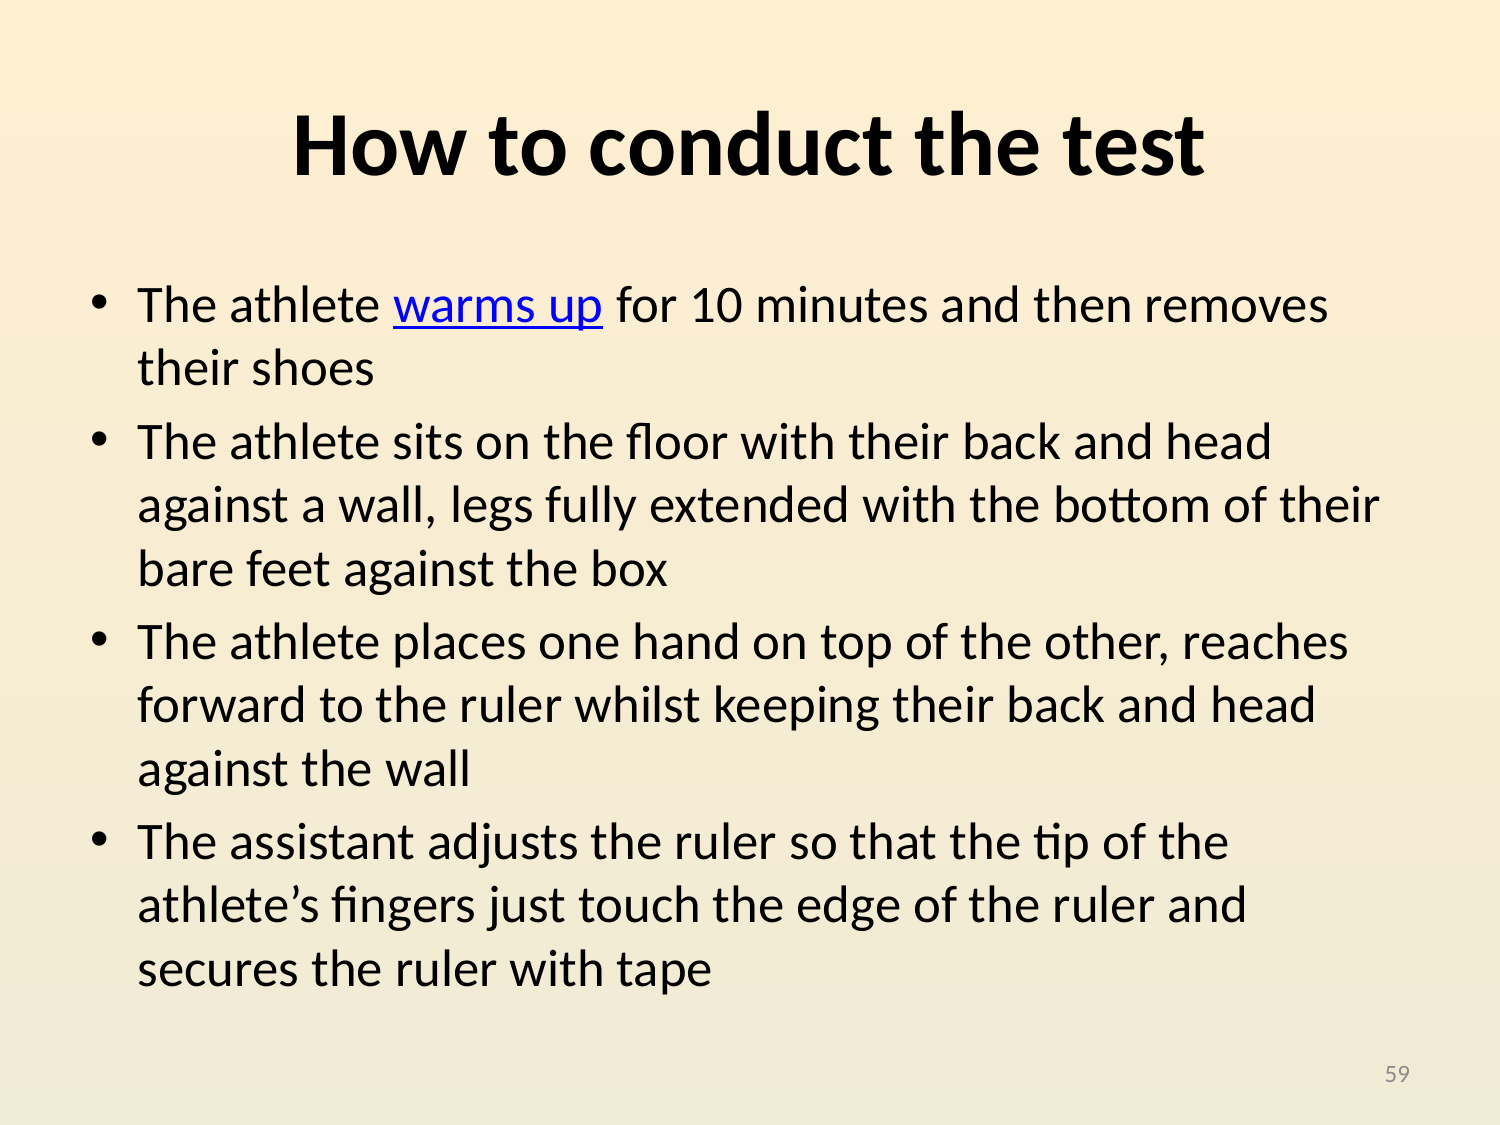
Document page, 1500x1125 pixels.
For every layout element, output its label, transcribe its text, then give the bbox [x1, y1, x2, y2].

list The athlete warms up for 10 minutes and then removes their shoes The athlete sits on the floor with their back and head against a wall, legs fully extended with the bottom of their bare feet against the box The athlete places one hand on top of the other, reaches forward to the ruler whilst keeping their back and head against the wall The assistant adjusts the ruler so that the tip of the athlete’s fingers just touch the edge of the ruler and secures the ruler with tape [75, 262, 1425, 1005]
title How to conduct the test [75, 45, 1425, 233]
slide_number 59 [1074, 1042, 1425, 1103]
